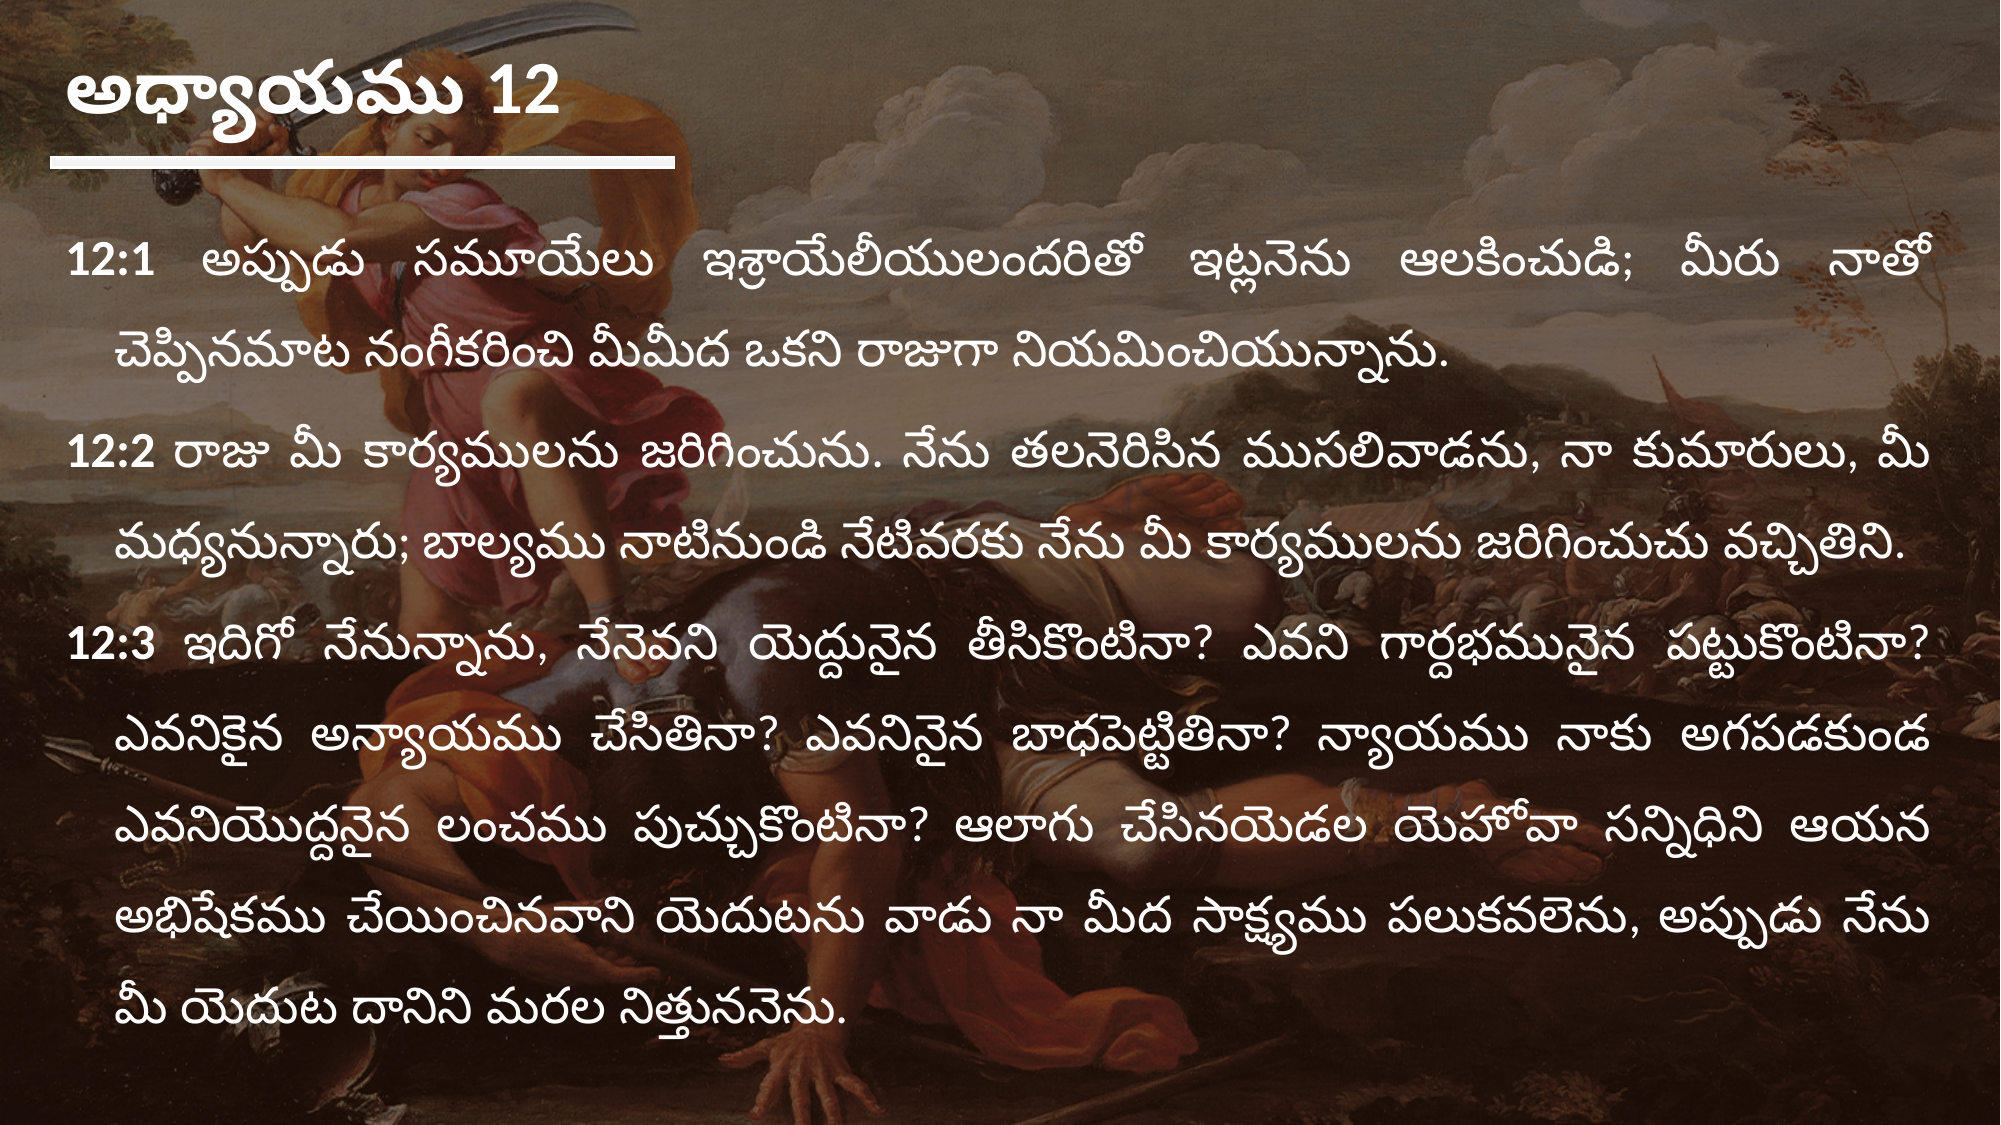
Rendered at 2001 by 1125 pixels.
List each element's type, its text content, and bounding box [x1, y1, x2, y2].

title అధ్యాయము 12 [50, 0, 1925, 167]
list 12:1 అప్పుడు సమూయేలు ఇశ్రాయేలీయులందరితో ఇట్లనెను ఆలకించుడి; మీరు నాతో చెప్పినమాట నంగీకరించి మీమీద ఒకని రాజుగా నియమించియున్నాను. 12:2 రాజు మీ కార్యములను జరిగించును. నేను తలనెరిసిన ముసలివాడను, నా కుమారులు, మీ మధ్యనున్నారు; బాల్యము నాటినుండి నేటివరకు నేను మీ కార్యములను జరిగించుచు వచ్చితిని. 12:3 ఇదిగో నేనున్నాను, నేనెవని యెద్దునైన తీసికొంటినా? ఎవని గార్దభమునైన పట్టుకొంటినా? ఎవనికైన అన్యాయము చేసితినా? ఎవనినైన బాధపెట్టితినా? న్యాయము నాకు అగపడకుండ ఎవనియొద్దనైన లంచము పుచ్చుకొంటినా? ఆలాగు చేసినయెడల యెహోవా సన్నిధిని ఆయన అభిషేకము చేయించినవాని యెదుటను వాడు నా మీద సాక్ష్యము పలుకవలెను, అప్పుడు నేను మీ యెదుట దానిని మరల నిత్తుననెను. [50, 187, 1946, 1125]
picture [0, 0, 2000, 1125]
